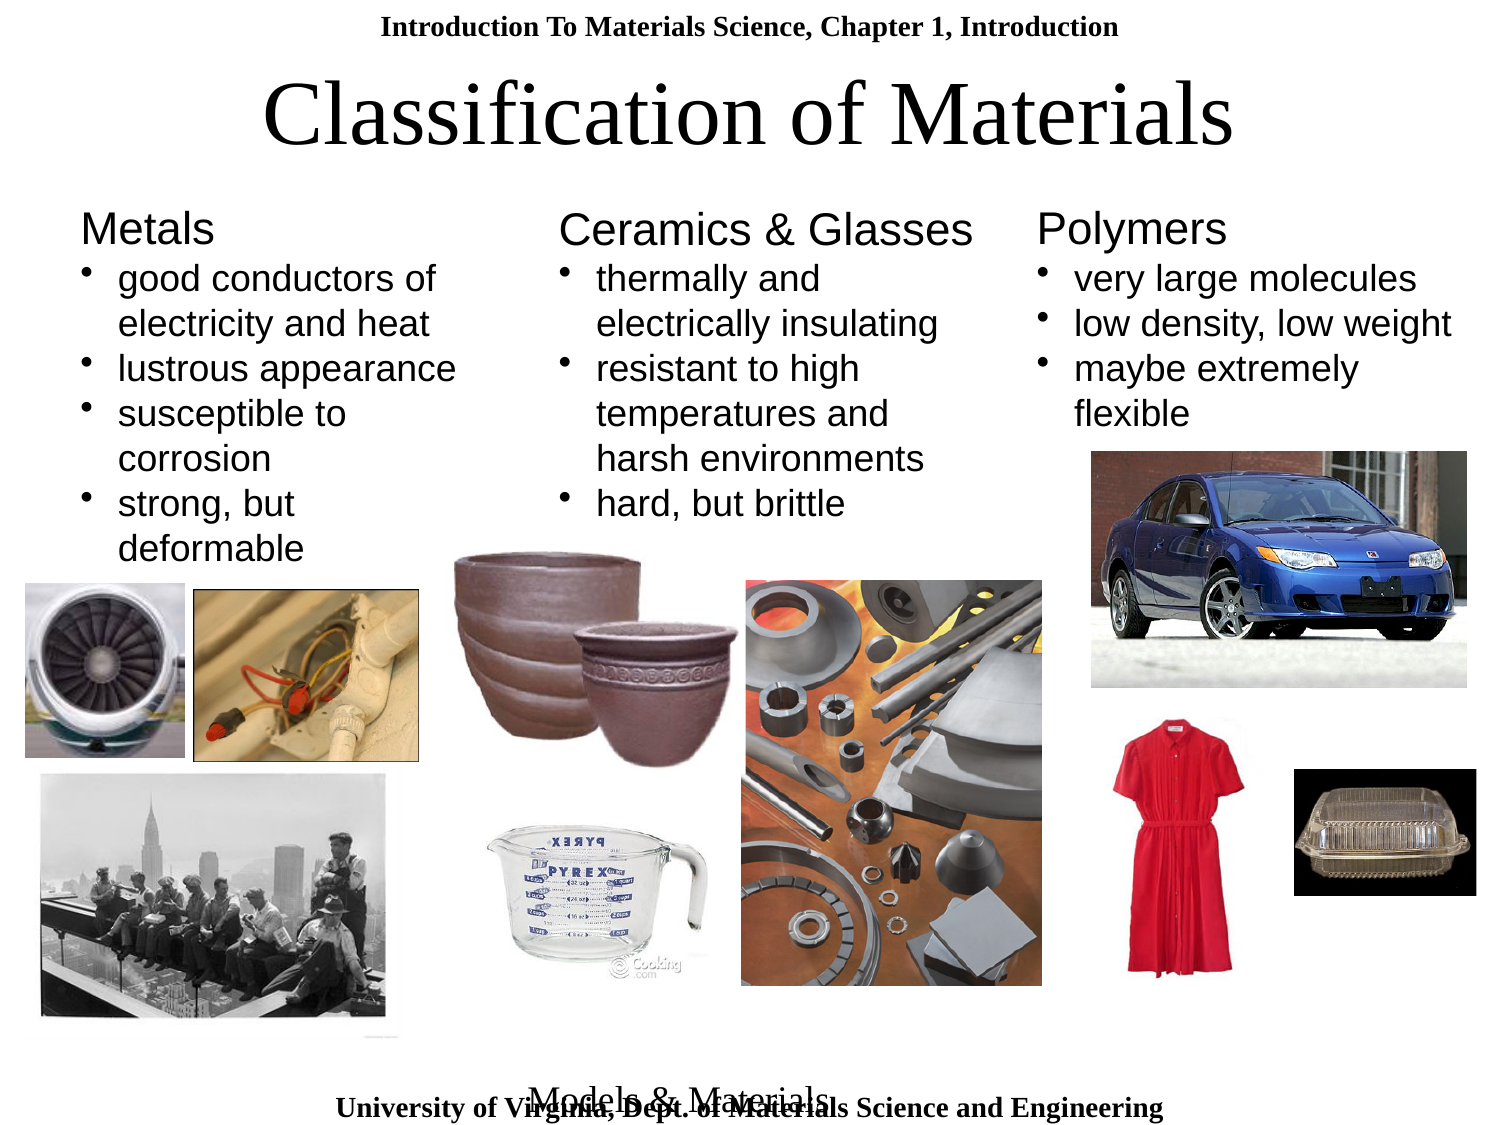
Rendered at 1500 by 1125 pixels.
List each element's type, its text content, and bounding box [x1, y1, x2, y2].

text_box Ceramics & Glasses thermally and electrically insulating resistant to high temperatures and harsh environments hard, but brittle [543, 191, 990, 531]
text_box Metals good conductors of electricity and heat lustrous appearance susceptible to corrosion strong, but deformable [65, 191, 479, 577]
picture [484, 809, 711, 980]
picture [445, 539, 1042, 986]
title Classification of Materials [75, 45, 1425, 233]
footer Models & Materials [512, 1067, 988, 1108]
text_box Polymers very large molecules low density, low weight maybe extremely flexible [1021, 191, 1472, 441]
picture [25, 583, 420, 1040]
picture [1068, 717, 1477, 981]
picture [1091, 450, 1468, 688]
